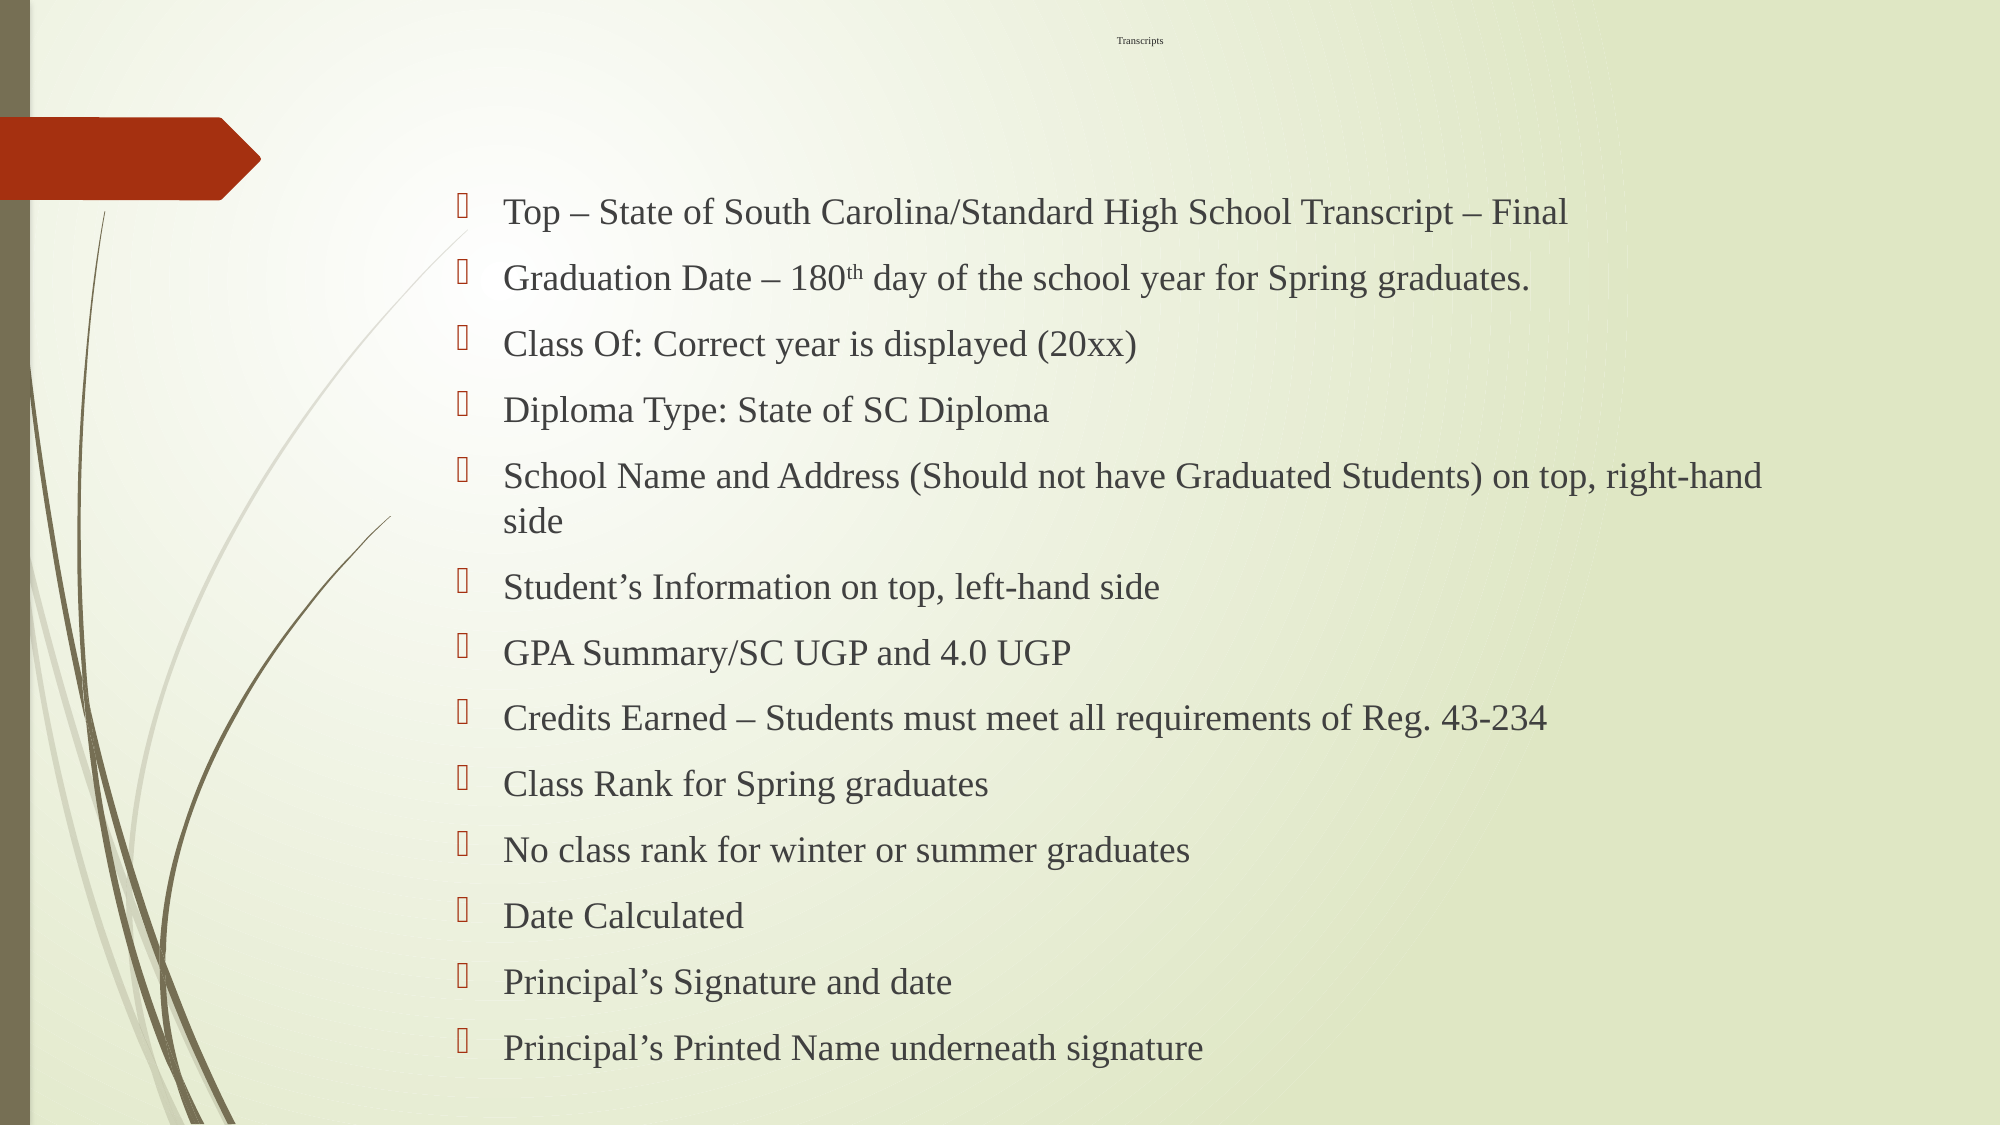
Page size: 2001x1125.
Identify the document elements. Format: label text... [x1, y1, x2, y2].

title Transcripts [409, 26, 1872, 136]
list Top – State of South Carolina/Standard High School Transcript – Final Graduation Date – 180th day of the school year for Spring graduates. Class Of: Correct year is displayed (20xx) Diploma Type: State of SC Diploma School Name and Address (Should not have Graduated Students) on top, right-hand side Student’s Information on top, left-hand side GPA Summary/SC UGP and 4.0 UGP Credits Earned – Students must meet all requirements of Reg. 43-234 Class Rank for Spring graduates No class rank for winter or summer graduates Date Calculated Principal’s Signature and date Principal’s Printed Name underneath signature [366, 179, 1829, 436]
